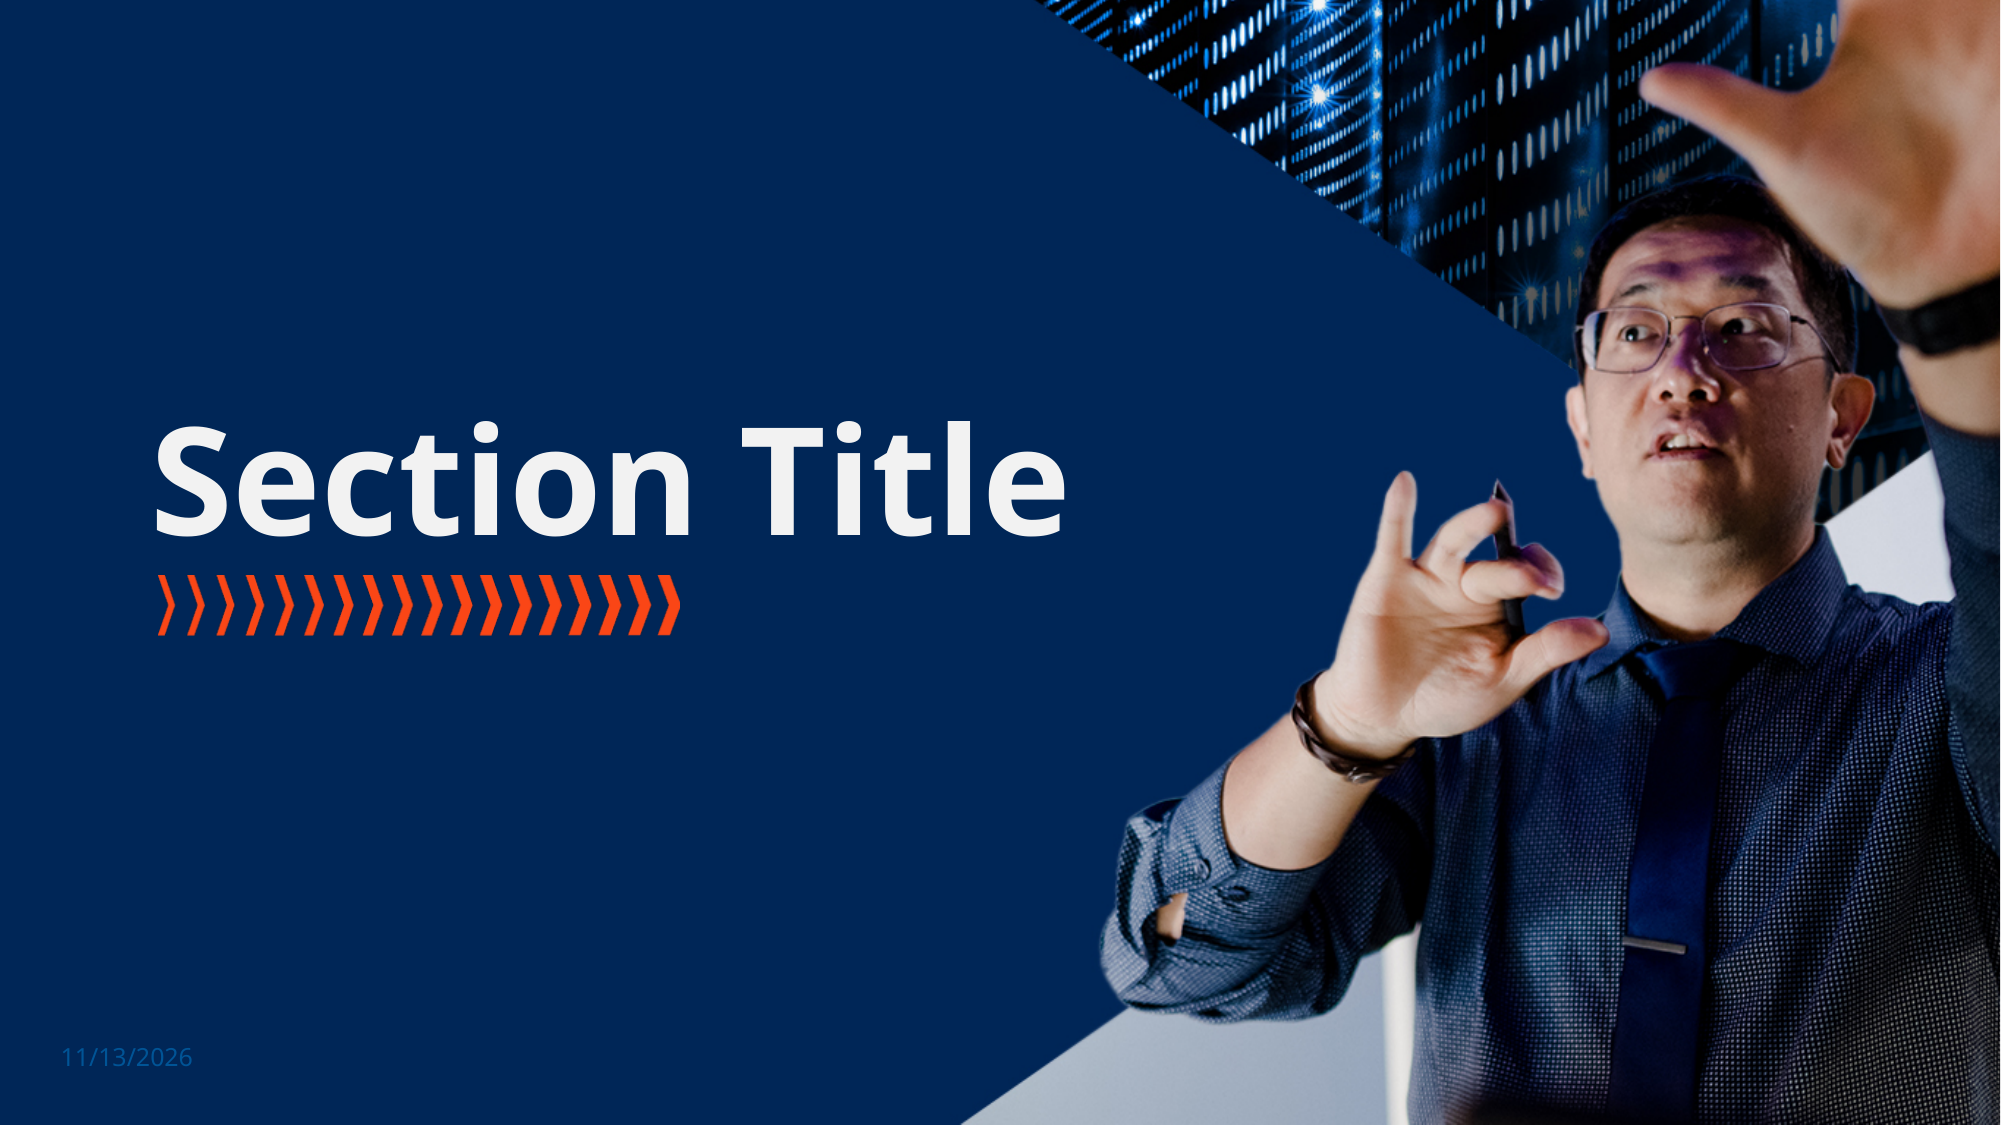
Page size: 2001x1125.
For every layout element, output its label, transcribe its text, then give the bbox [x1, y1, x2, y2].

picture [0, 0, 2001, 1125]
text_box 12/6/22 [45, 1028, 1771, 1089]
title Section Title [135, 335, 1158, 576]
